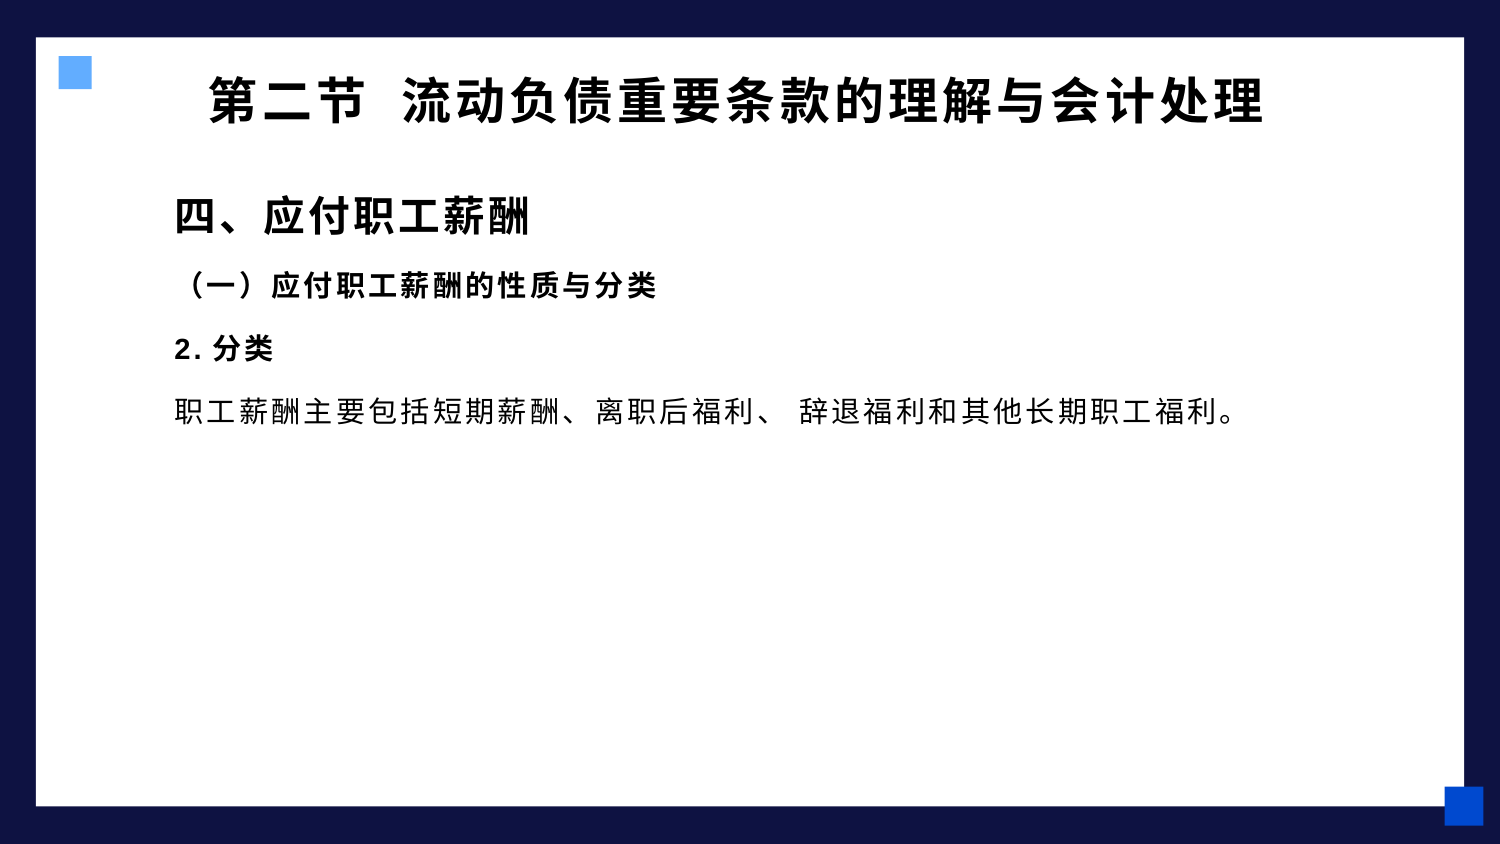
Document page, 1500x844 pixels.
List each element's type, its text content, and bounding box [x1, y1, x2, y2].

list 四、应付职工薪酬 （一）应付职工薪酬的性质与分类 2.分类 职工薪酬主要包括短期薪酬、离职后福利、 辞退福利和其他长期职工福利。 [157, 179, 1376, 604]
title 第二节 流动负债重要条款的理解与会计处理 [141, 48, 1327, 138]
